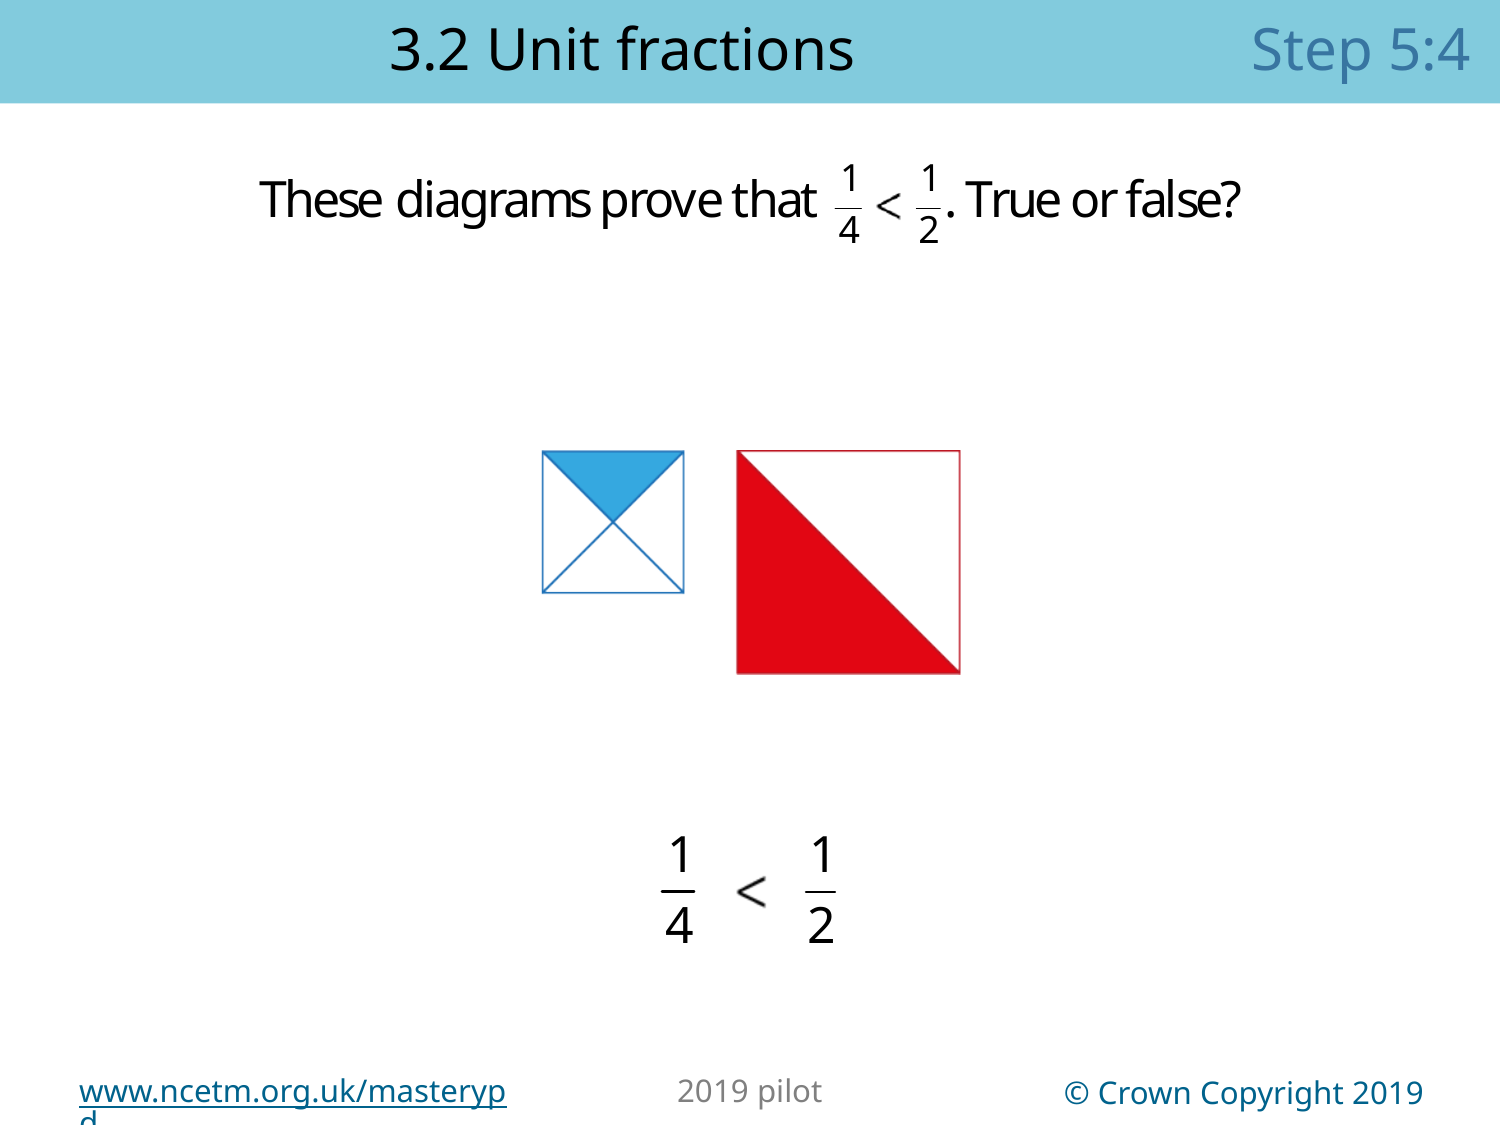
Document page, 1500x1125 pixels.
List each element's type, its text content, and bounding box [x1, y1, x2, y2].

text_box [657, 829, 700, 948]
list 3.2 Unit fractions Step 5:4 [0, 0, 1500, 104]
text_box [255, 157, 1245, 250]
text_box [801, 829, 840, 949]
picture [722, 838, 788, 930]
picture [226, 450, 1274, 675]
picture [865, 161, 919, 238]
